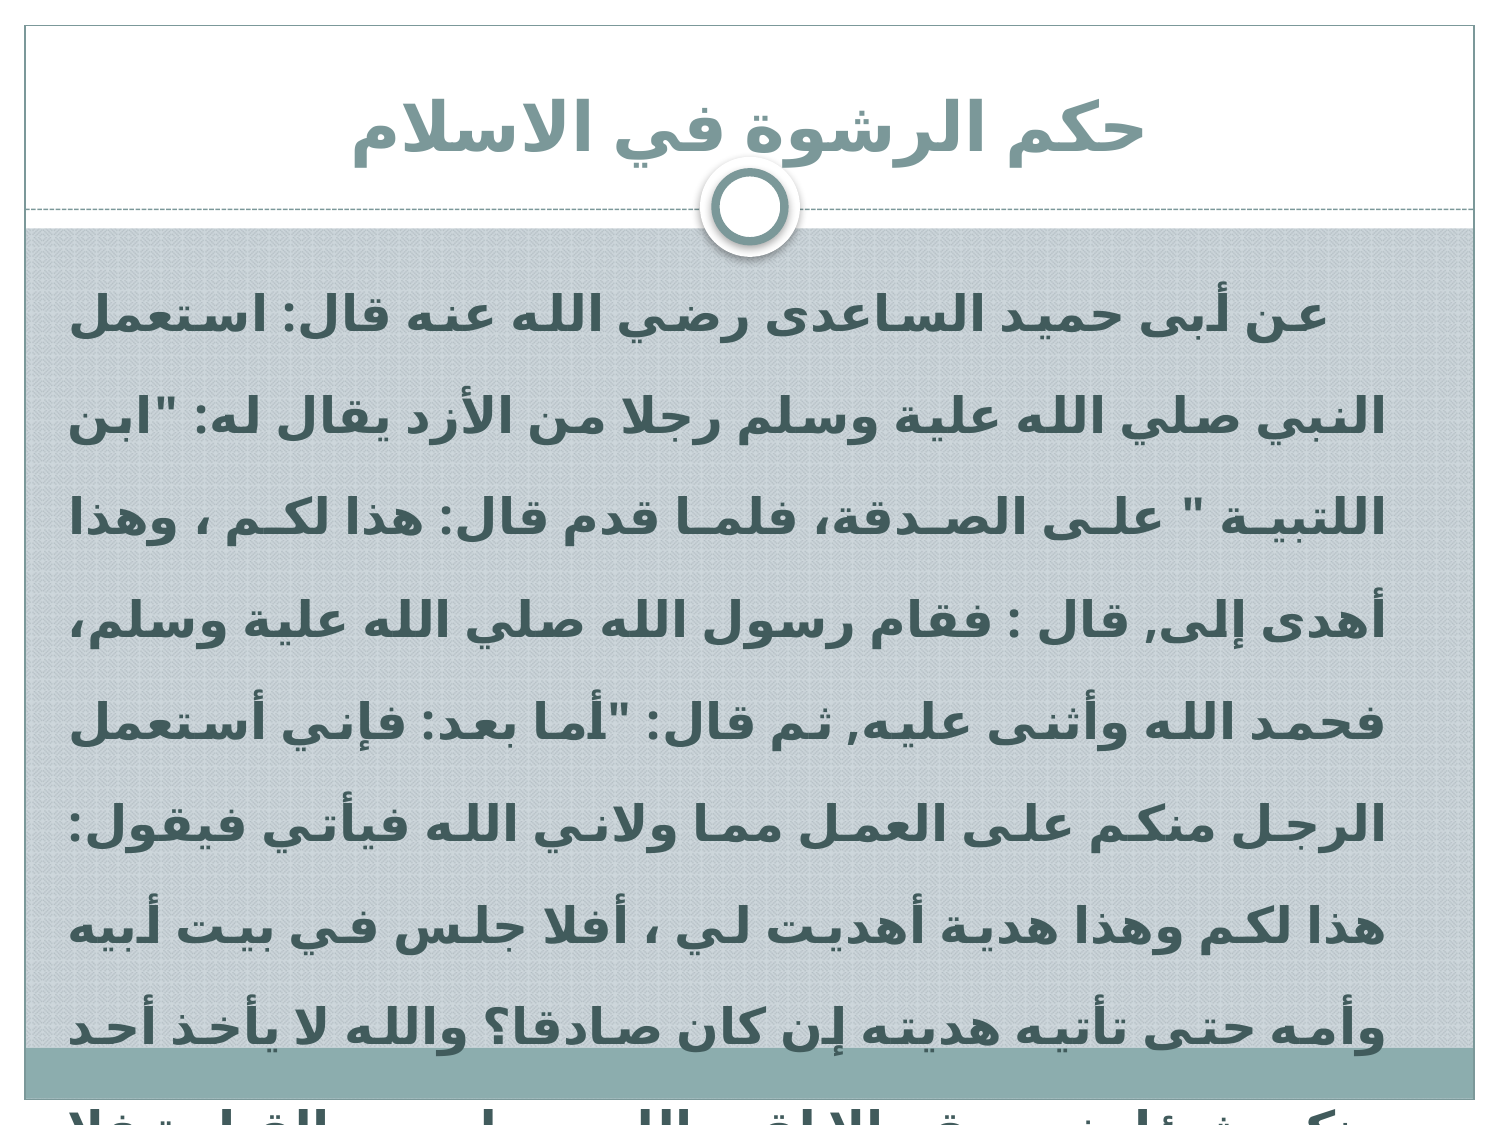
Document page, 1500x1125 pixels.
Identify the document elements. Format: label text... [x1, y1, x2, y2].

list عن أبى حميد الساعدى رضي الله عنه قال: استعمل النبي صلي الله علية وسلم رجلا من الأزد يقال له: "ابن اللتبية " على الصدقة، فلما قدم قال: هذا لكم ، وهذا أهدى إلى, قال : فقام رسول الله صلي الله علية وسلم، فحمد الله وأثنى عليه, ثم قال: "أما بعد: فإني أستعمل الرجل منكم على العمل مما ولاني الله فيأتي فيقول: هذا لكم وهذا هدية أهديت لي ، أفلا جلس في بيت أبيه وأمه حتى تأتيه هديته إن كان صادقا؟ والله لا يأخذ أحد منكم شيئا بغير حقه إلا لقي الله بحمله يوم القيامة فلا أعرفن أحدكم منكم لقي الله يحمل بعيرا له رغاء، أو بقرة لها خوار، أو شاة تيعر "، ثم رفع يديه حتى رؤى بياض إبطيه يقول: "اللهم هل بلغت". [53, 231, 1447, 1047]
title حكم الرشوة في الاسلام [75, 42, 1425, 173]
